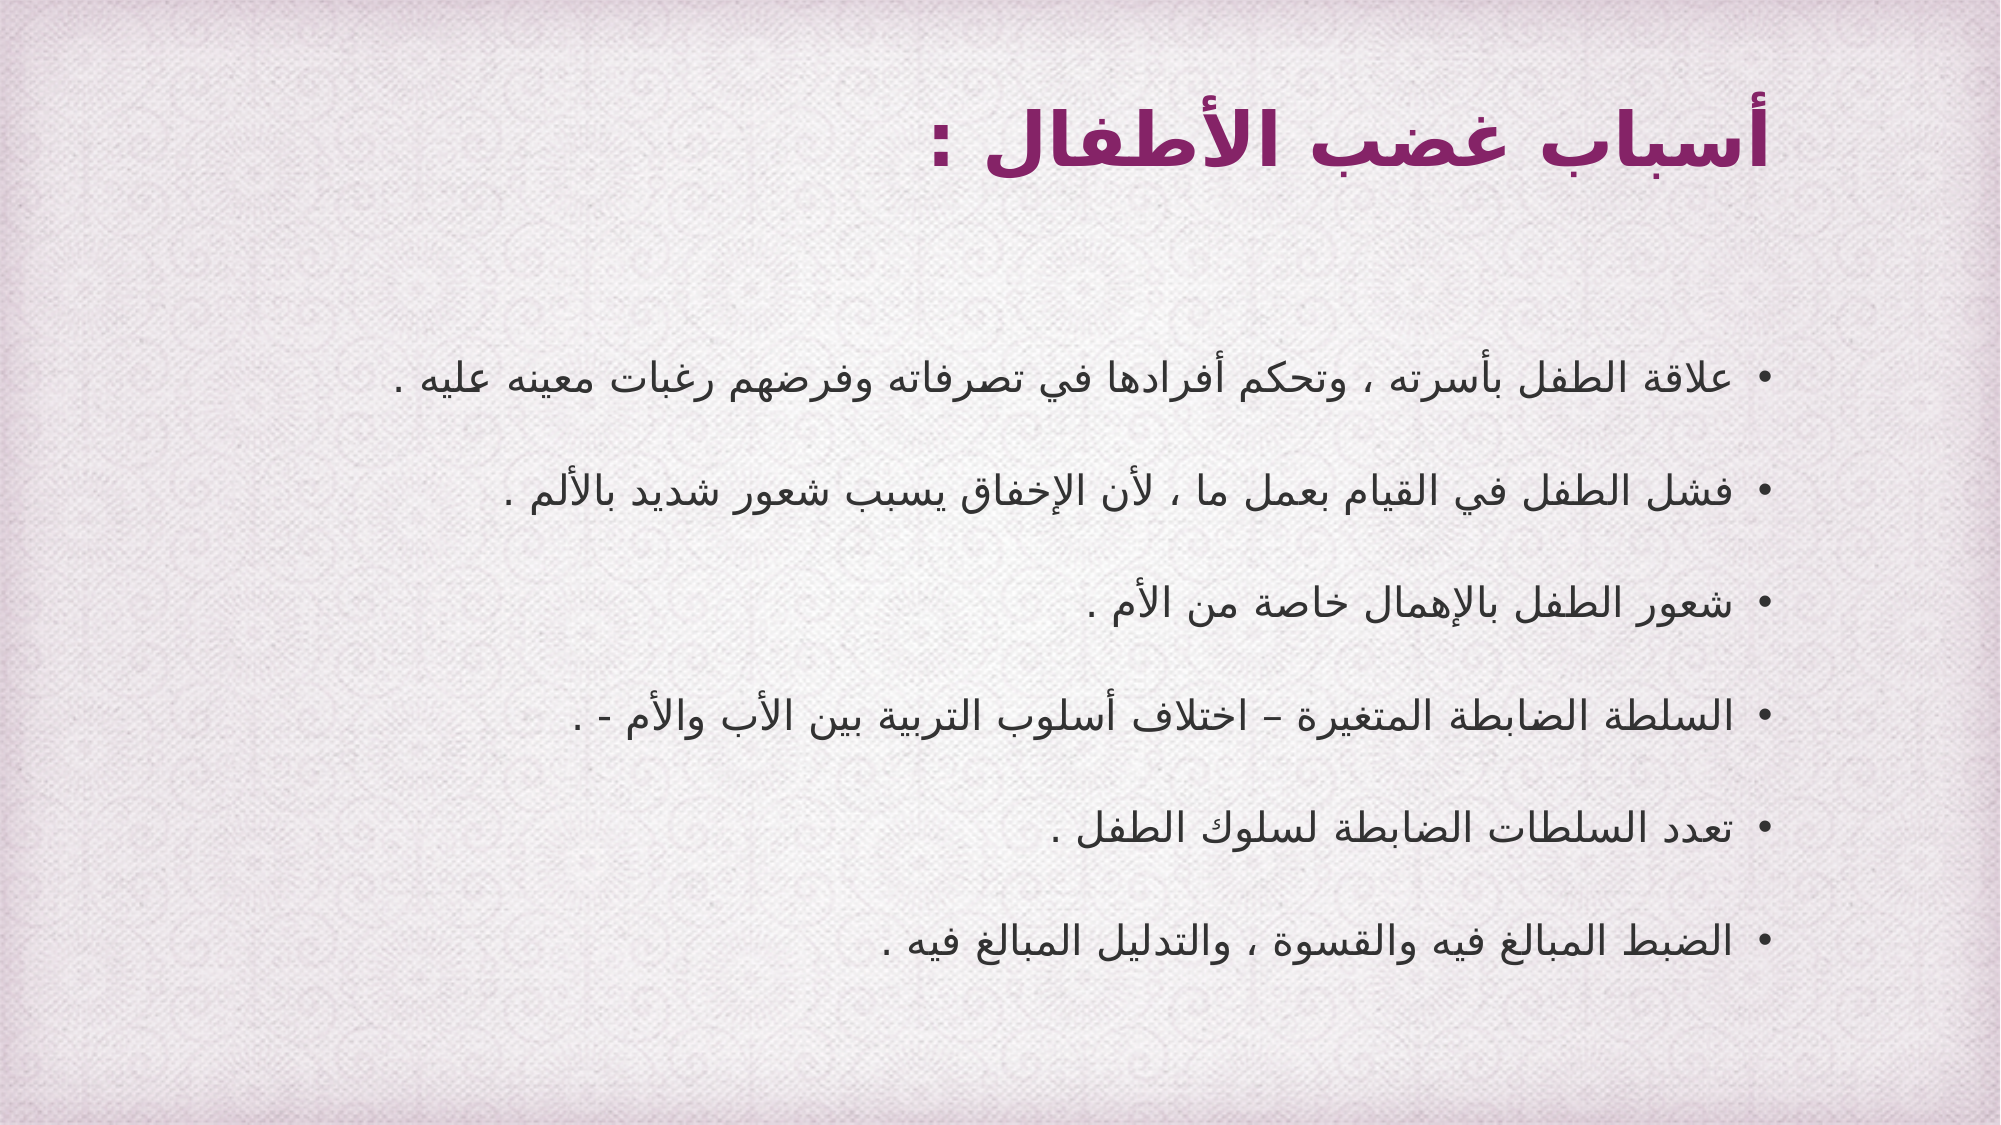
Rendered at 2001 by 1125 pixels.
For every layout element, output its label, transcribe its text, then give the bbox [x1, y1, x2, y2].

list علاقة الطفل بأسرته ، وتحكم أفرادها في تصرفاته وفرضهم رغبات معينه عليه . فشل الطفل في القيام بعمل ما ، لأن الإخفاق يسبب شعور شديد بالألم . شعور الطفل بالإهمال خاصة من الأم . السلطة الضابطة المتغيرة – اختلاف أسلوب التربية بين الأب والأم - . تعدد السلطات الضابطة لسلوك الطفل . الضبط المبالغ فيه والقسوة ، والتدليل المبالغ فيه . [212, 318, 1788, 1013]
title أسباب غضب الأطفال : [212, 59, 1788, 191]
picture [0, 0, 2001, 1125]
